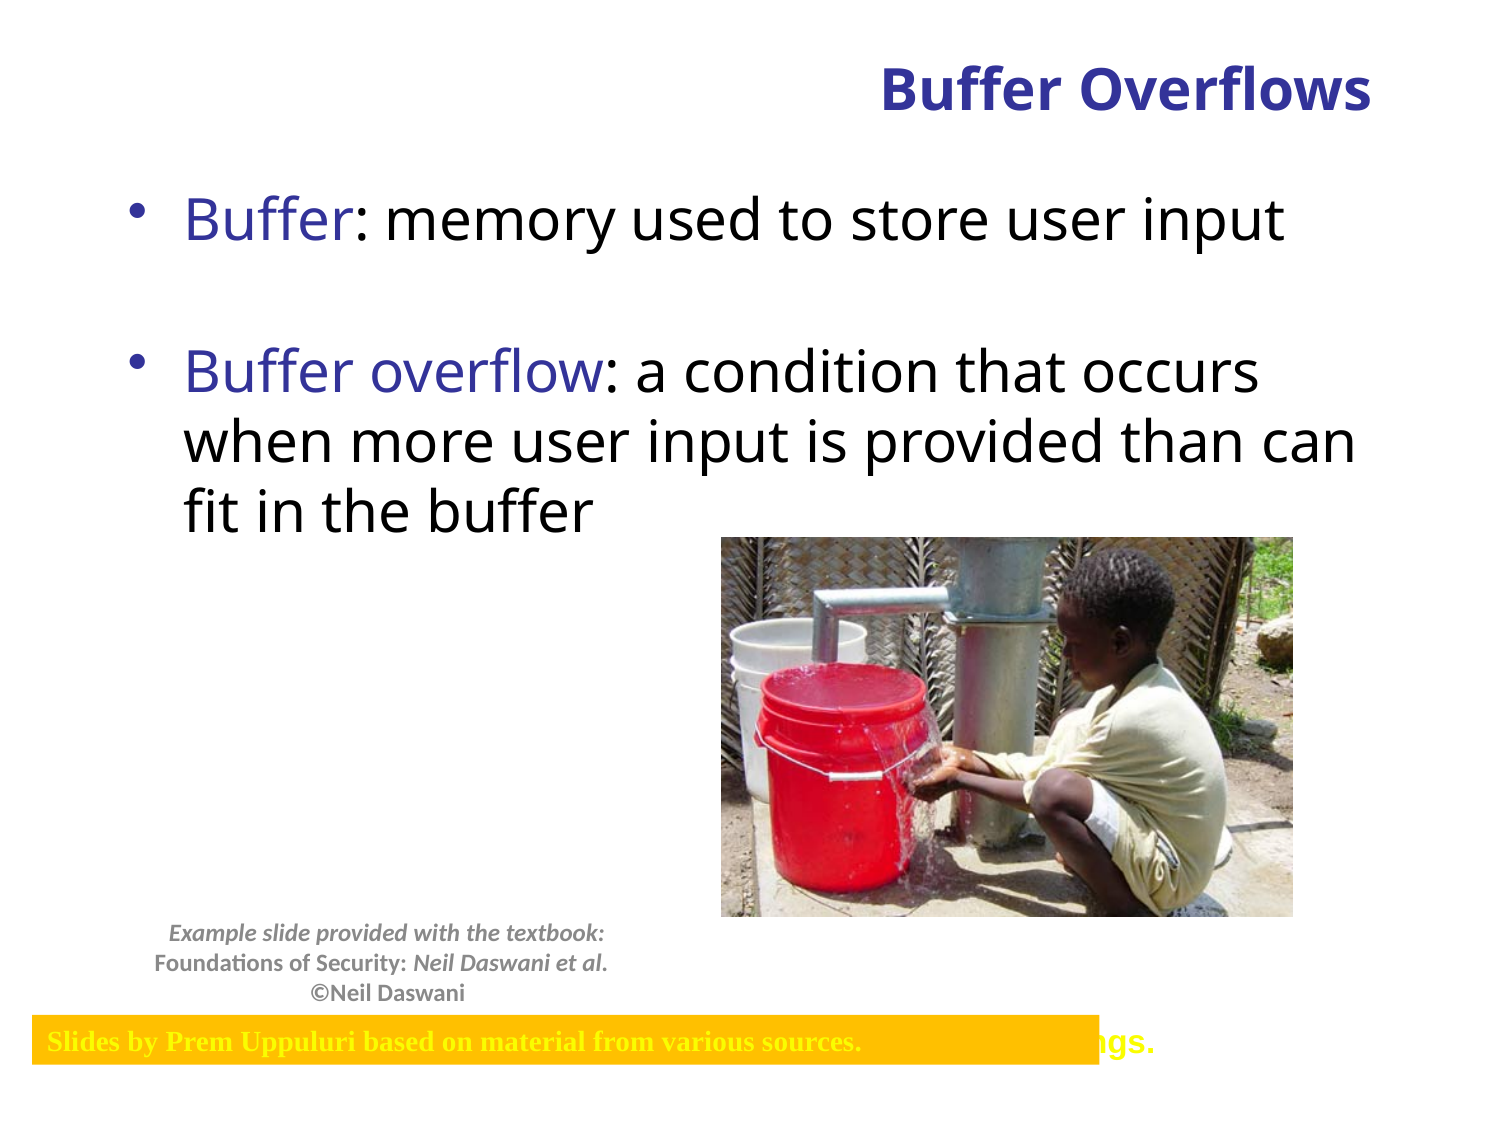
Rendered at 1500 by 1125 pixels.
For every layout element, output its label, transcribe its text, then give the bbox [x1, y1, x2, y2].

list Buffer: memory used to store user input Buffer overflow: a condition that occurs when more user input is provided than can fit in the buffer [112, 174, 1388, 1000]
picture [721, 537, 1294, 918]
title Buffer Overflows [112, 24, 1388, 150]
text_box Example slide provided with the textbook: Foundations of Security: Neil Daswani et al. ©Neil Daswani [137, 897, 638, 1025]
